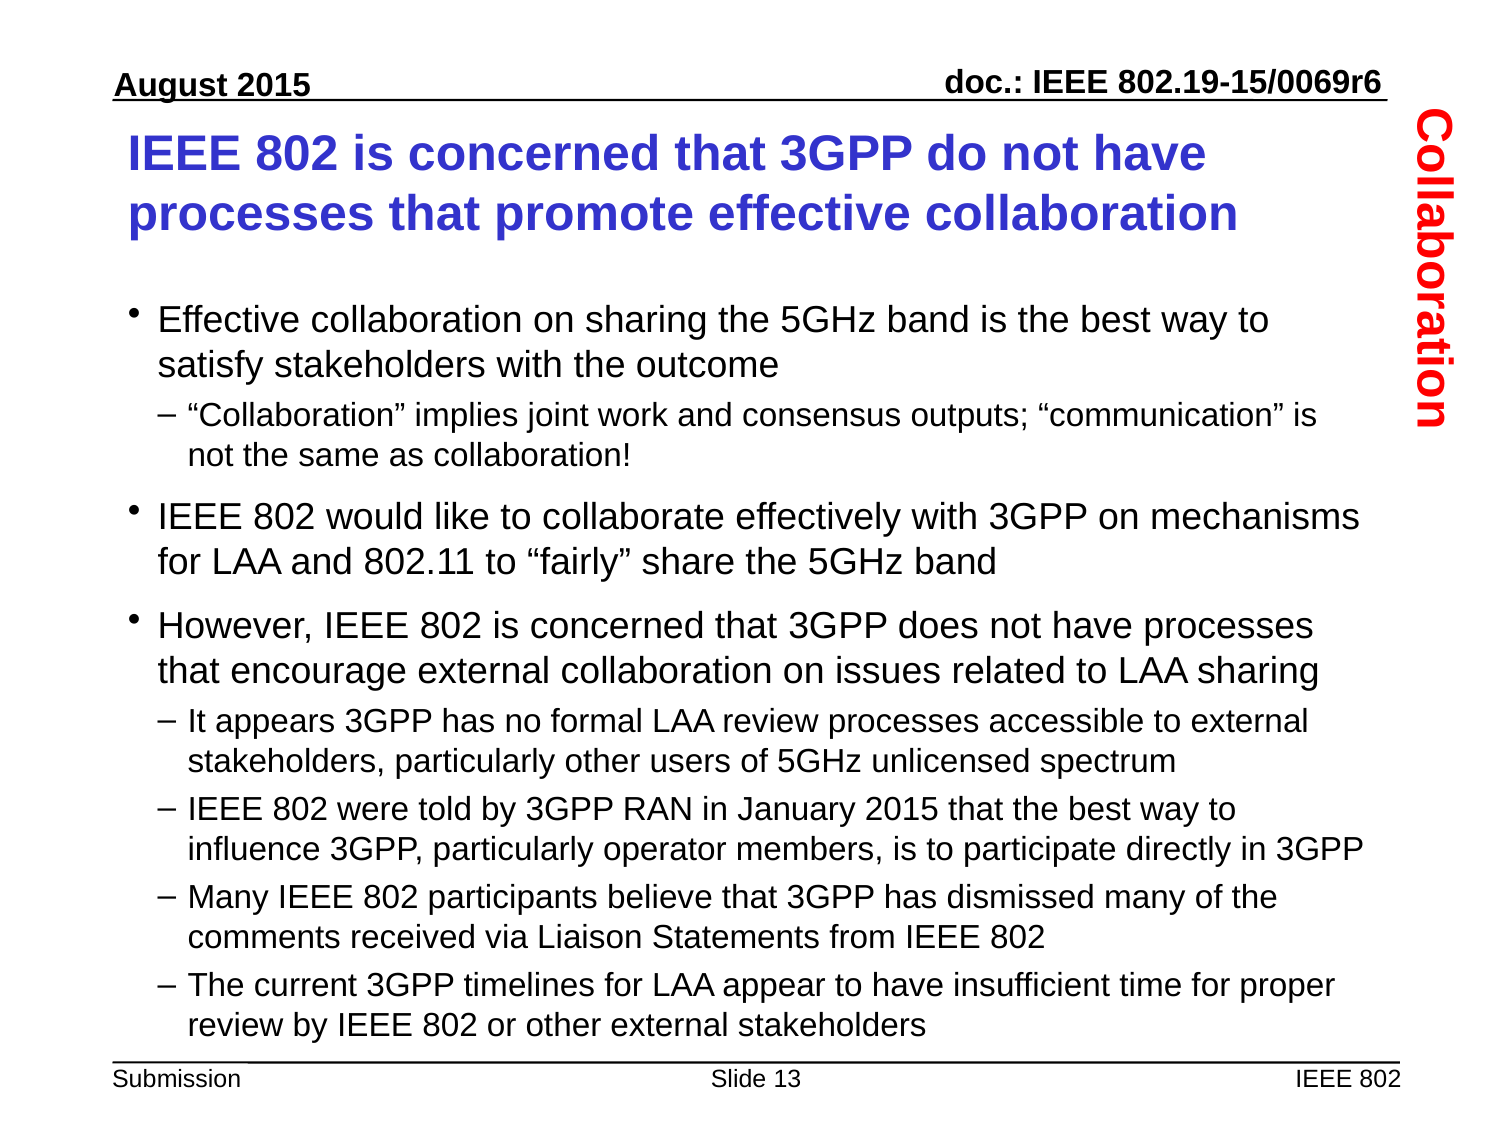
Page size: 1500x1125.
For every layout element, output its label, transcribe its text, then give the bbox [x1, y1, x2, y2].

title IEEE 802 is concerned that 3GPP do not have processes that promote effective collaboration [112, 112, 1388, 287]
text_box Collaboration [1425, 92, 1476, 543]
list Effective collaboration on sharing the 5GHz band is the best way to satisfy stakeholders with the outcome “Collaboration” implies joint work and consensus outputs; “communication” is not the same as collaboration! IEEE 802 would like to collaborate effectively with 3GPP on mechanisms for LAA and 802.11 to “fairly” share the 5GHz band However, IEEE 802 is concerned that 3GPP does not have processes that encourage external collaboration on issues related to LAA sharing It appears 3GPP has no formal LAA review processes accessible to external stakeholders, particularly other users of 5GHz unlicensed spectrum IEEE 802 were told by 3GPP RAN in January 2015 that the best way to influence 3GPP, particularly operator members, is to participate directly in 3GPP Many IEEE 802 participants believe that 3GPP has dismissed many of the comments received via Liaison Statements from IEEE 802 The current 3GPP timelines for LAA appear to have insufficient time for proper review by IEEE 802 or other external stakeholders [112, 287, 1388, 963]
footer IEEE 802 [1294, 1061, 1402, 1093]
slide_number Slide 13 [709, 1061, 803, 1093]
